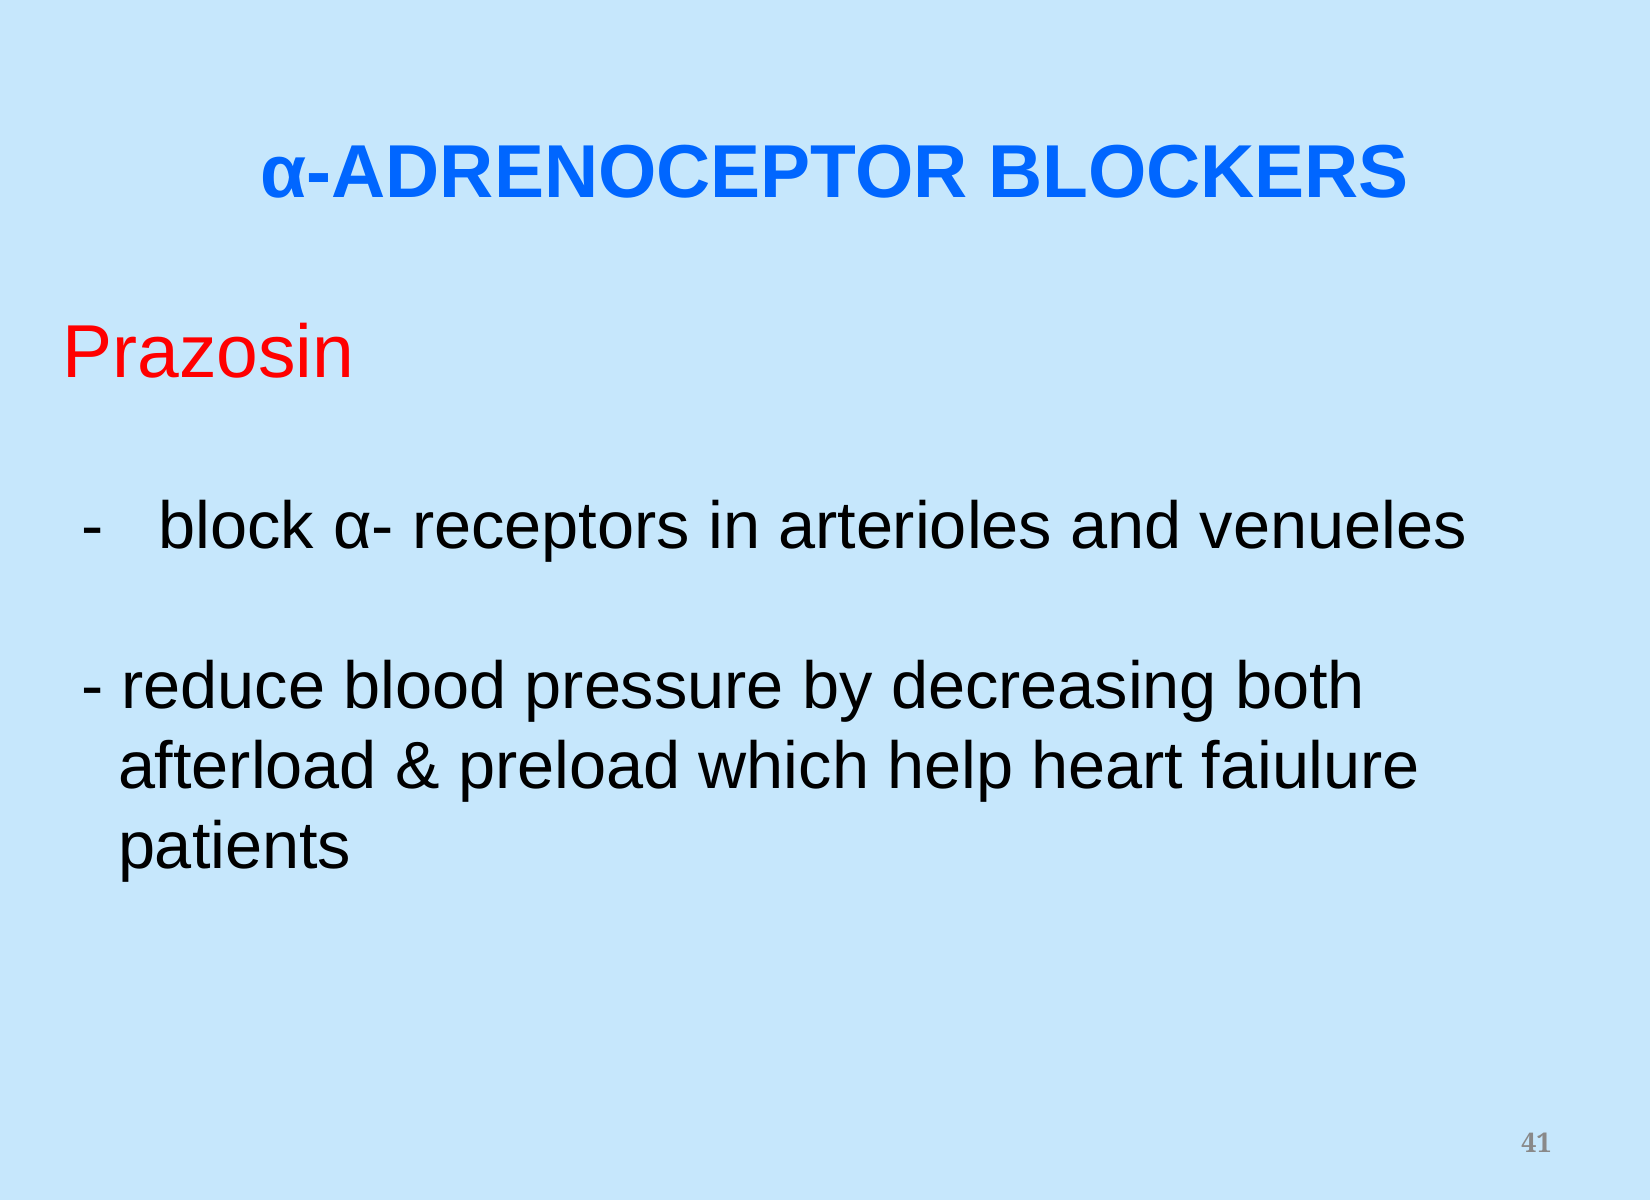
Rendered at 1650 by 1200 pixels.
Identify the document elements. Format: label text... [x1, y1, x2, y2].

slide_number 41 [1182, 1112, 1568, 1176]
text_box α-ADRENOCEPTOR BLOCKERS Prazosin - block α- receptors in arterioles and venueles - reduce blood pressure by decreasing both afterload & preload which help heart faiulure patients [47, 24, 1623, 890]
